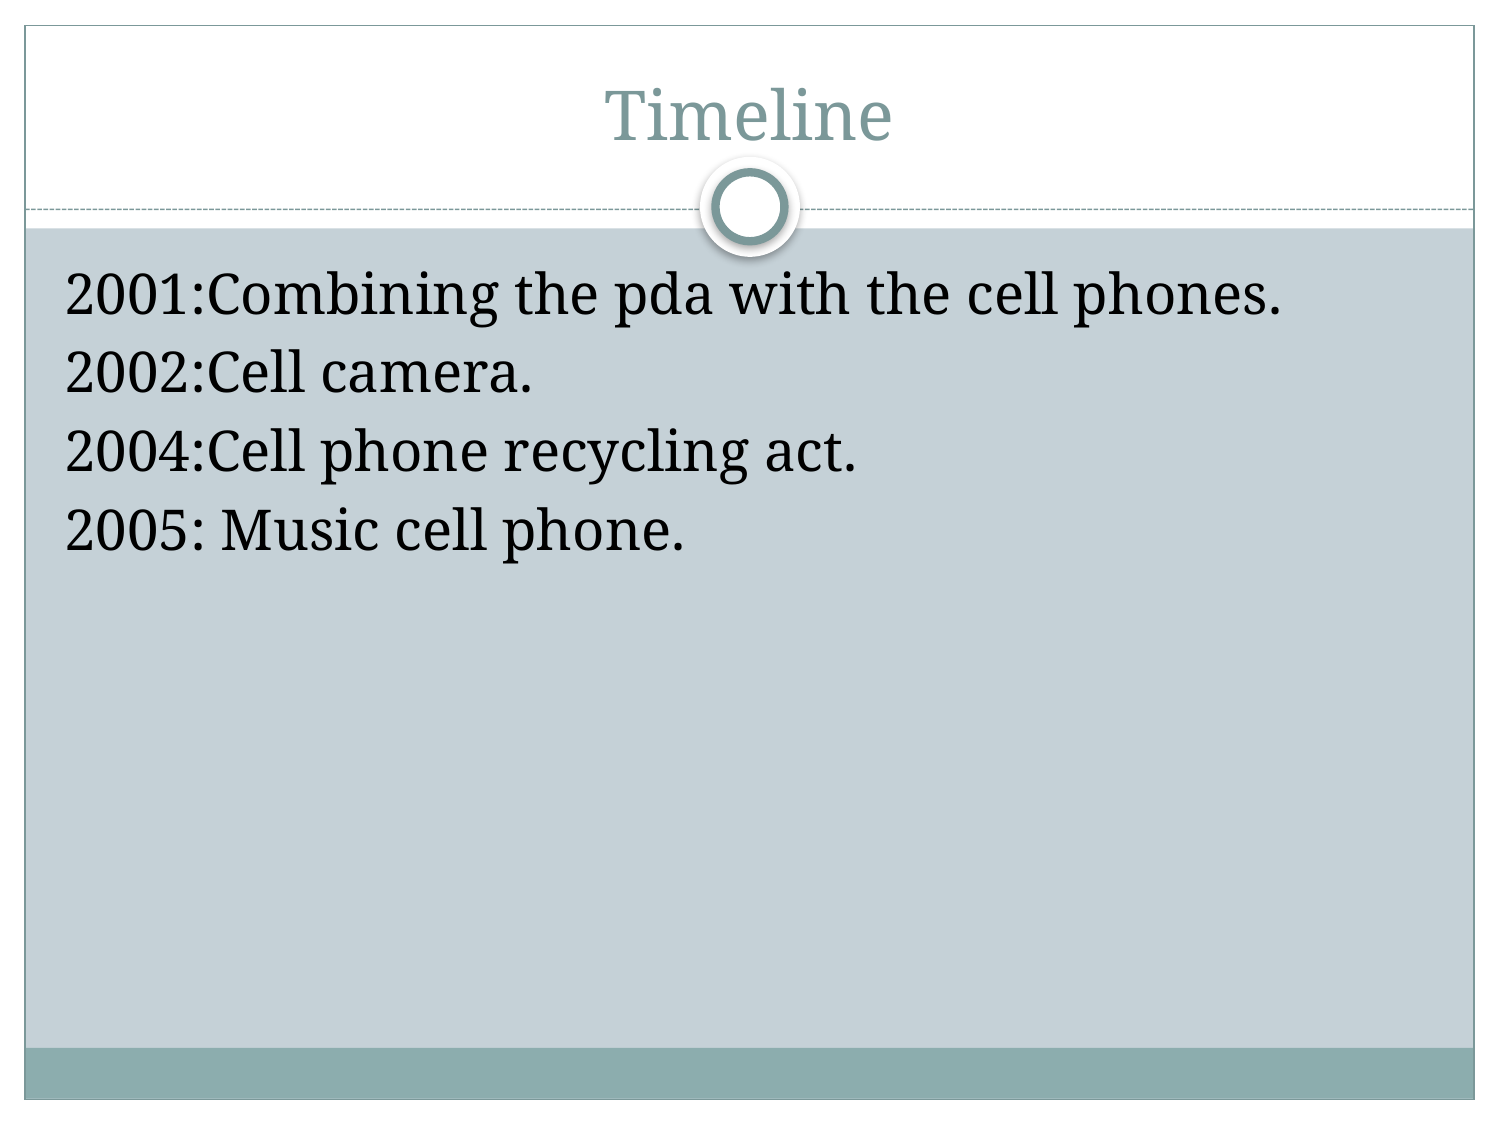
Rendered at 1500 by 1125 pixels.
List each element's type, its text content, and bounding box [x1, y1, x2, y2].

title Timeline [49, 37, 1450, 162]
list 2001:Combining the pda with the cell phones. 2002:Cell camera. 2004:Cell phone recycling act. 2005: Music cell phone. [49, 250, 1445, 1001]
